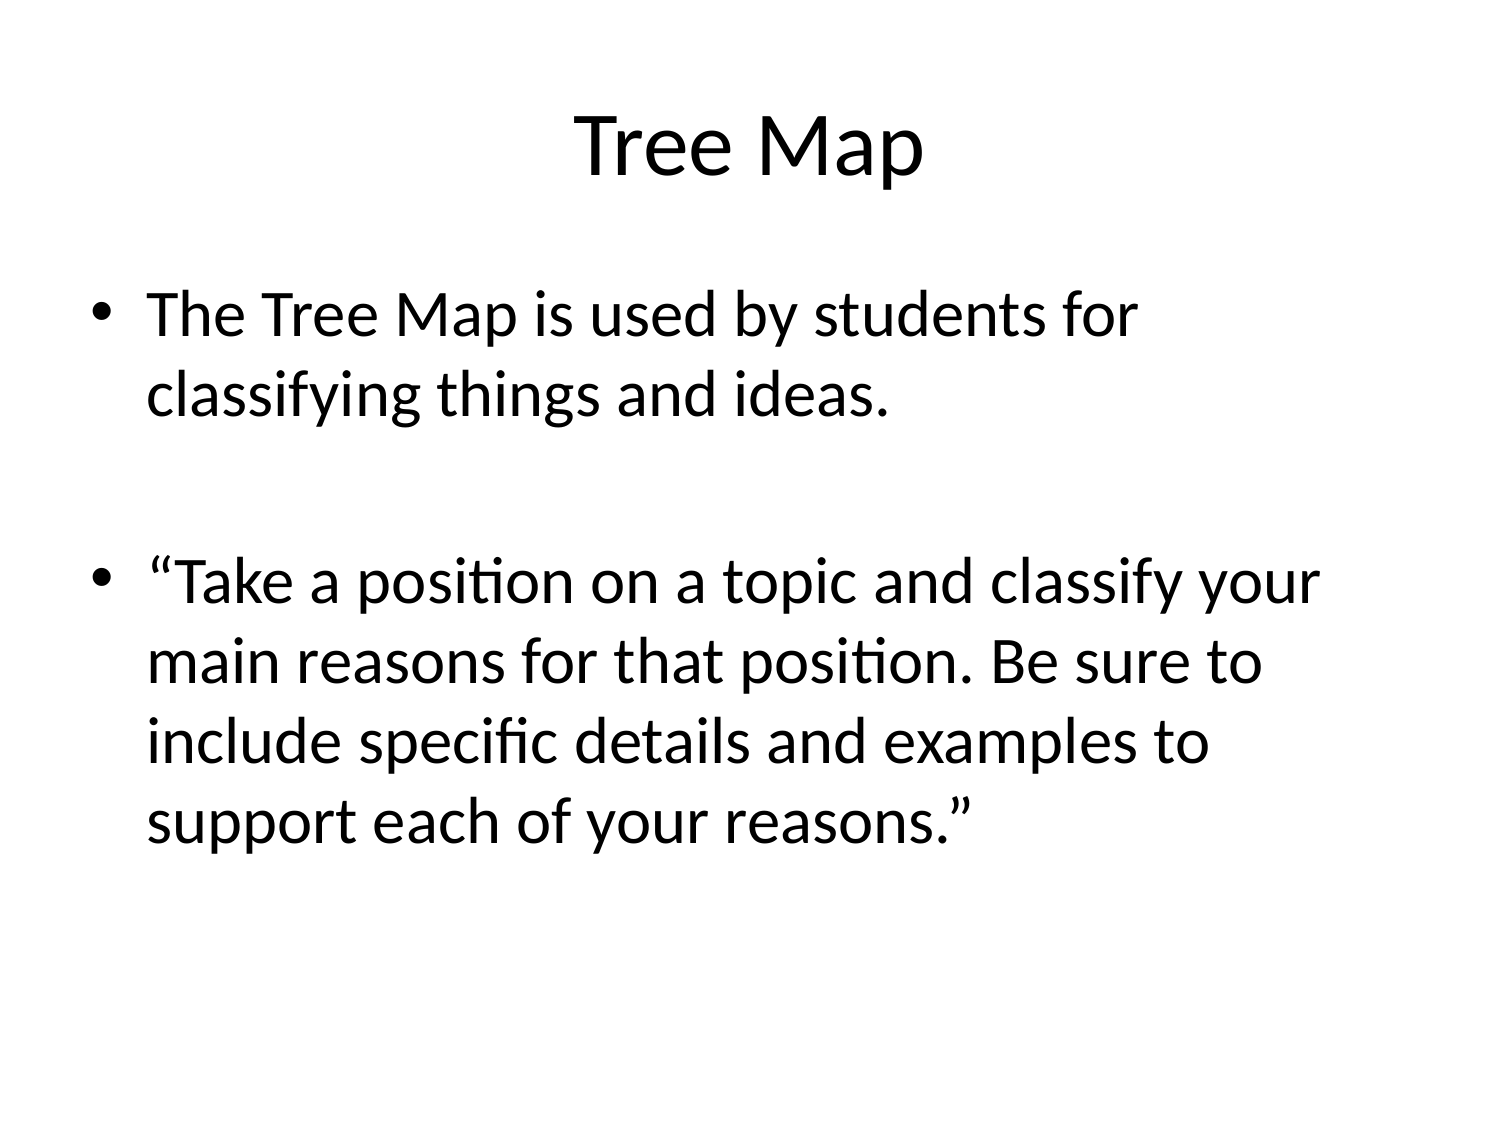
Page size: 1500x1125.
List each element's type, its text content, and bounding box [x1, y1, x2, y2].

list The Tree Map is used by students for classifying things and ideas. “Take a position on a topic and classify your main reasons for that position. Be sure to include specific details and examples to support each of your reasons.” [75, 262, 1425, 1005]
title Tree Map [75, 45, 1425, 233]
